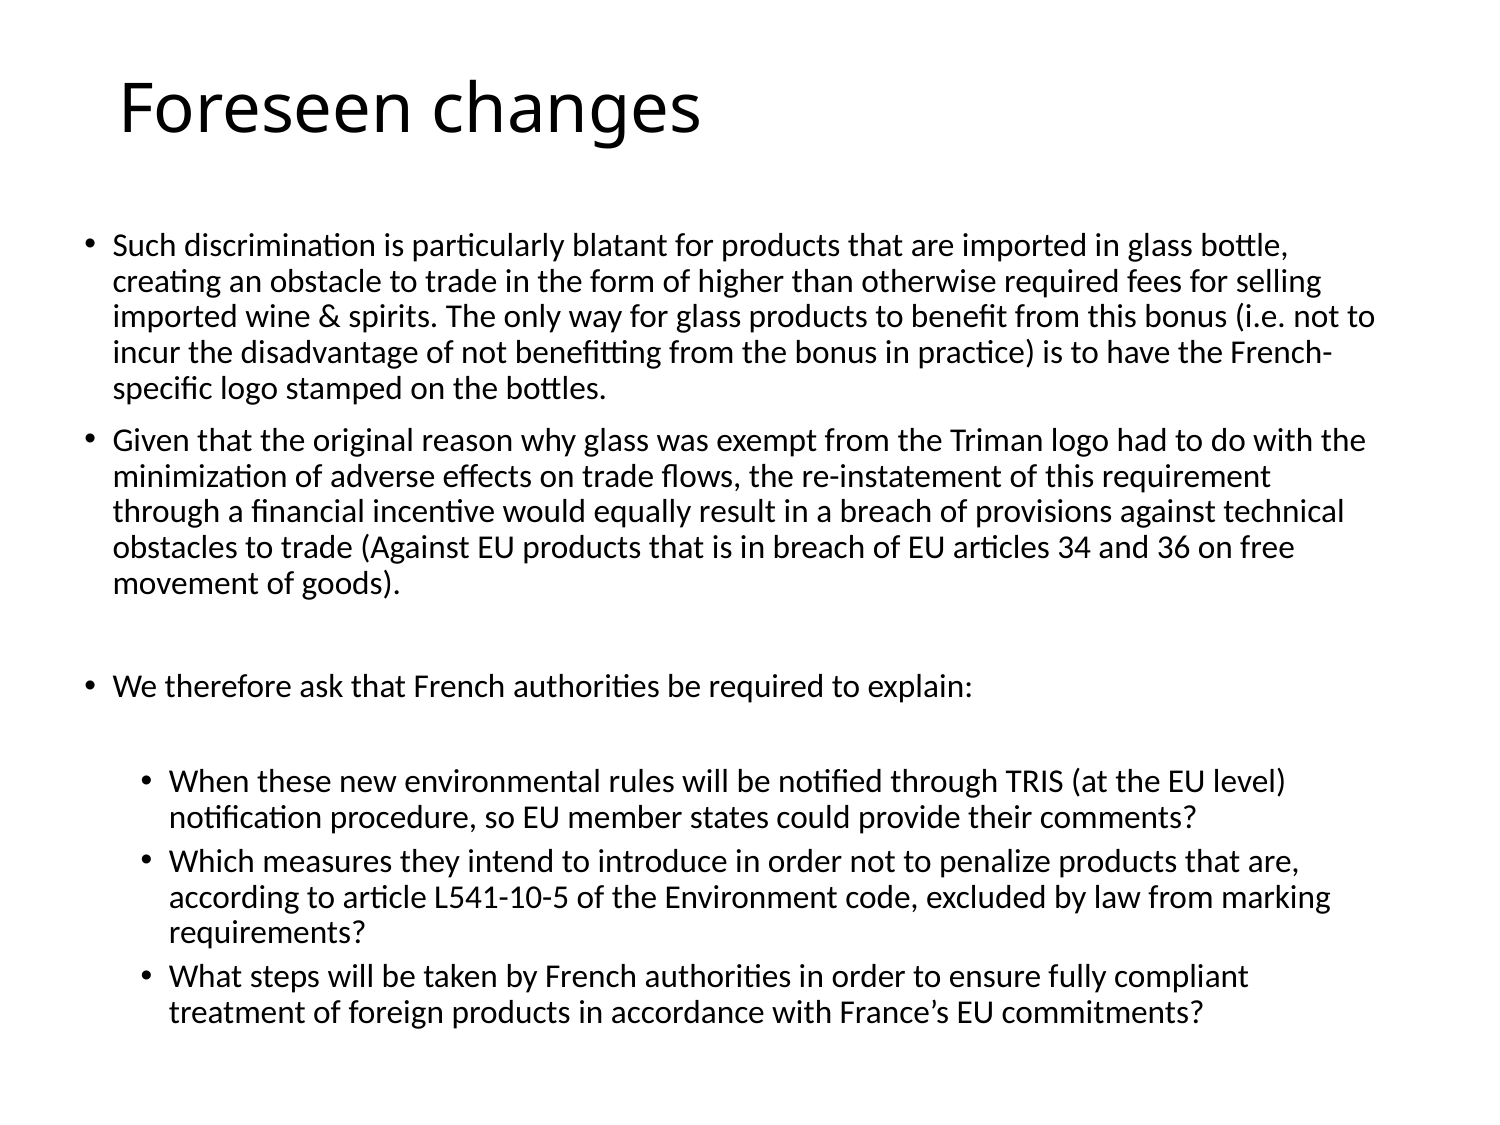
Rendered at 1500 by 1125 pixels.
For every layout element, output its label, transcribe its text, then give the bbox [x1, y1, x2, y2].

list Such discrimination is particularly blatant for products that are imported in glass bottle, creating an obstacle to trade in the form of higher than otherwise required fees for selling imported wine & spirits. The only way for glass products to benefit from this bonus (i.e. not to incur the disadvantage of not benefitting from the bonus in practice) is to have the French-specific logo stamped on the bottles. Given that the original reason why glass was exempt from the Triman logo had to do with the minimization of adverse effects on trade flows, the re-instatement of this requirement through a financial incentive would equally result in a breach of provisions against technical obstacles to trade (Against EU products that is in breach of EU articles 34 and 36 on free movement of goods). We therefore ask that French authorities be required to explain: When these new environmental rules will be notified through TRIS (at the EU level) notification procedure, so EU member states could provide their comments? Which measures they intend to introduce in order not to penalize products that are, according to article L541-10-5 of the Environment code, excluded by law from marking requirements? What steps will be taken by French authorities in order to ensure fully compliant treatment of foreign products in accordance with France’s EU commitments? [69, 169, 1397, 1078]
title Foreseen changes [103, 59, 1397, 161]
